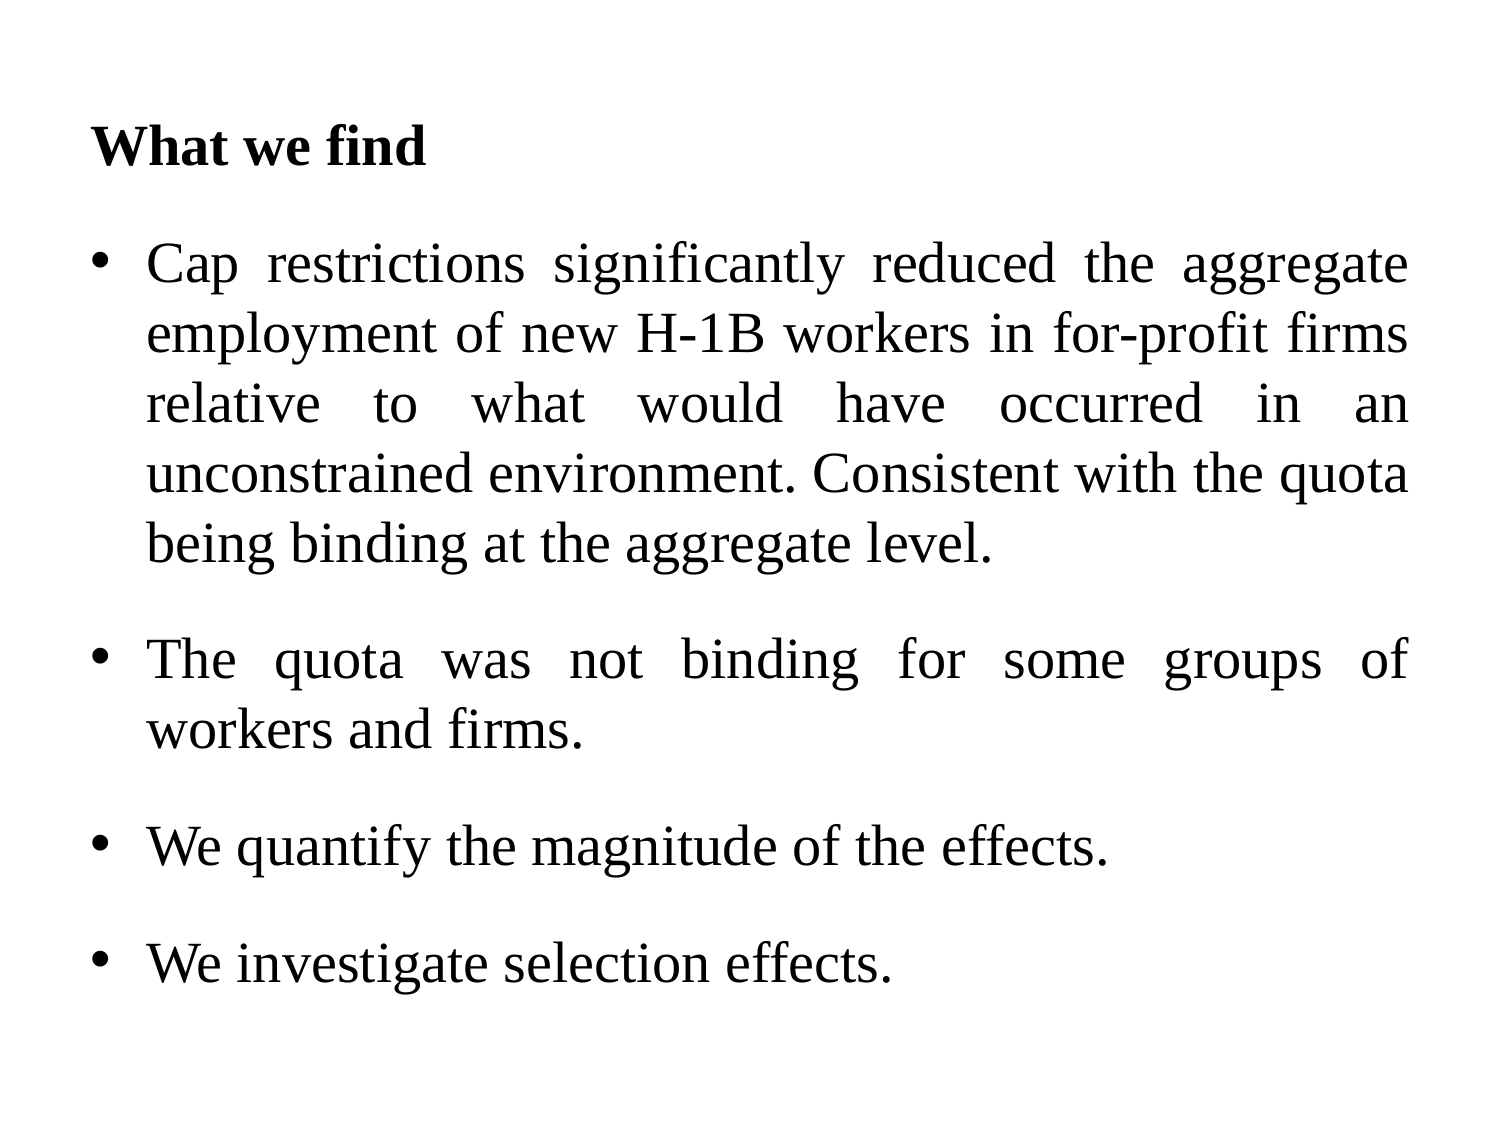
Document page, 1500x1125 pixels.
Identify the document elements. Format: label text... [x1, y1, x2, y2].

list What we find Cap restrictions significantly reduced the aggregate employment of new H-1B workers in for-profit firms relative to what would have occurred in an unconstrained environment. Consistent with the quota being binding at the aggregate level. The quota was not binding for some groups of workers and firms. We quantify the magnitude of the effects. We investigate selection effects. [75, 99, 1425, 1025]
